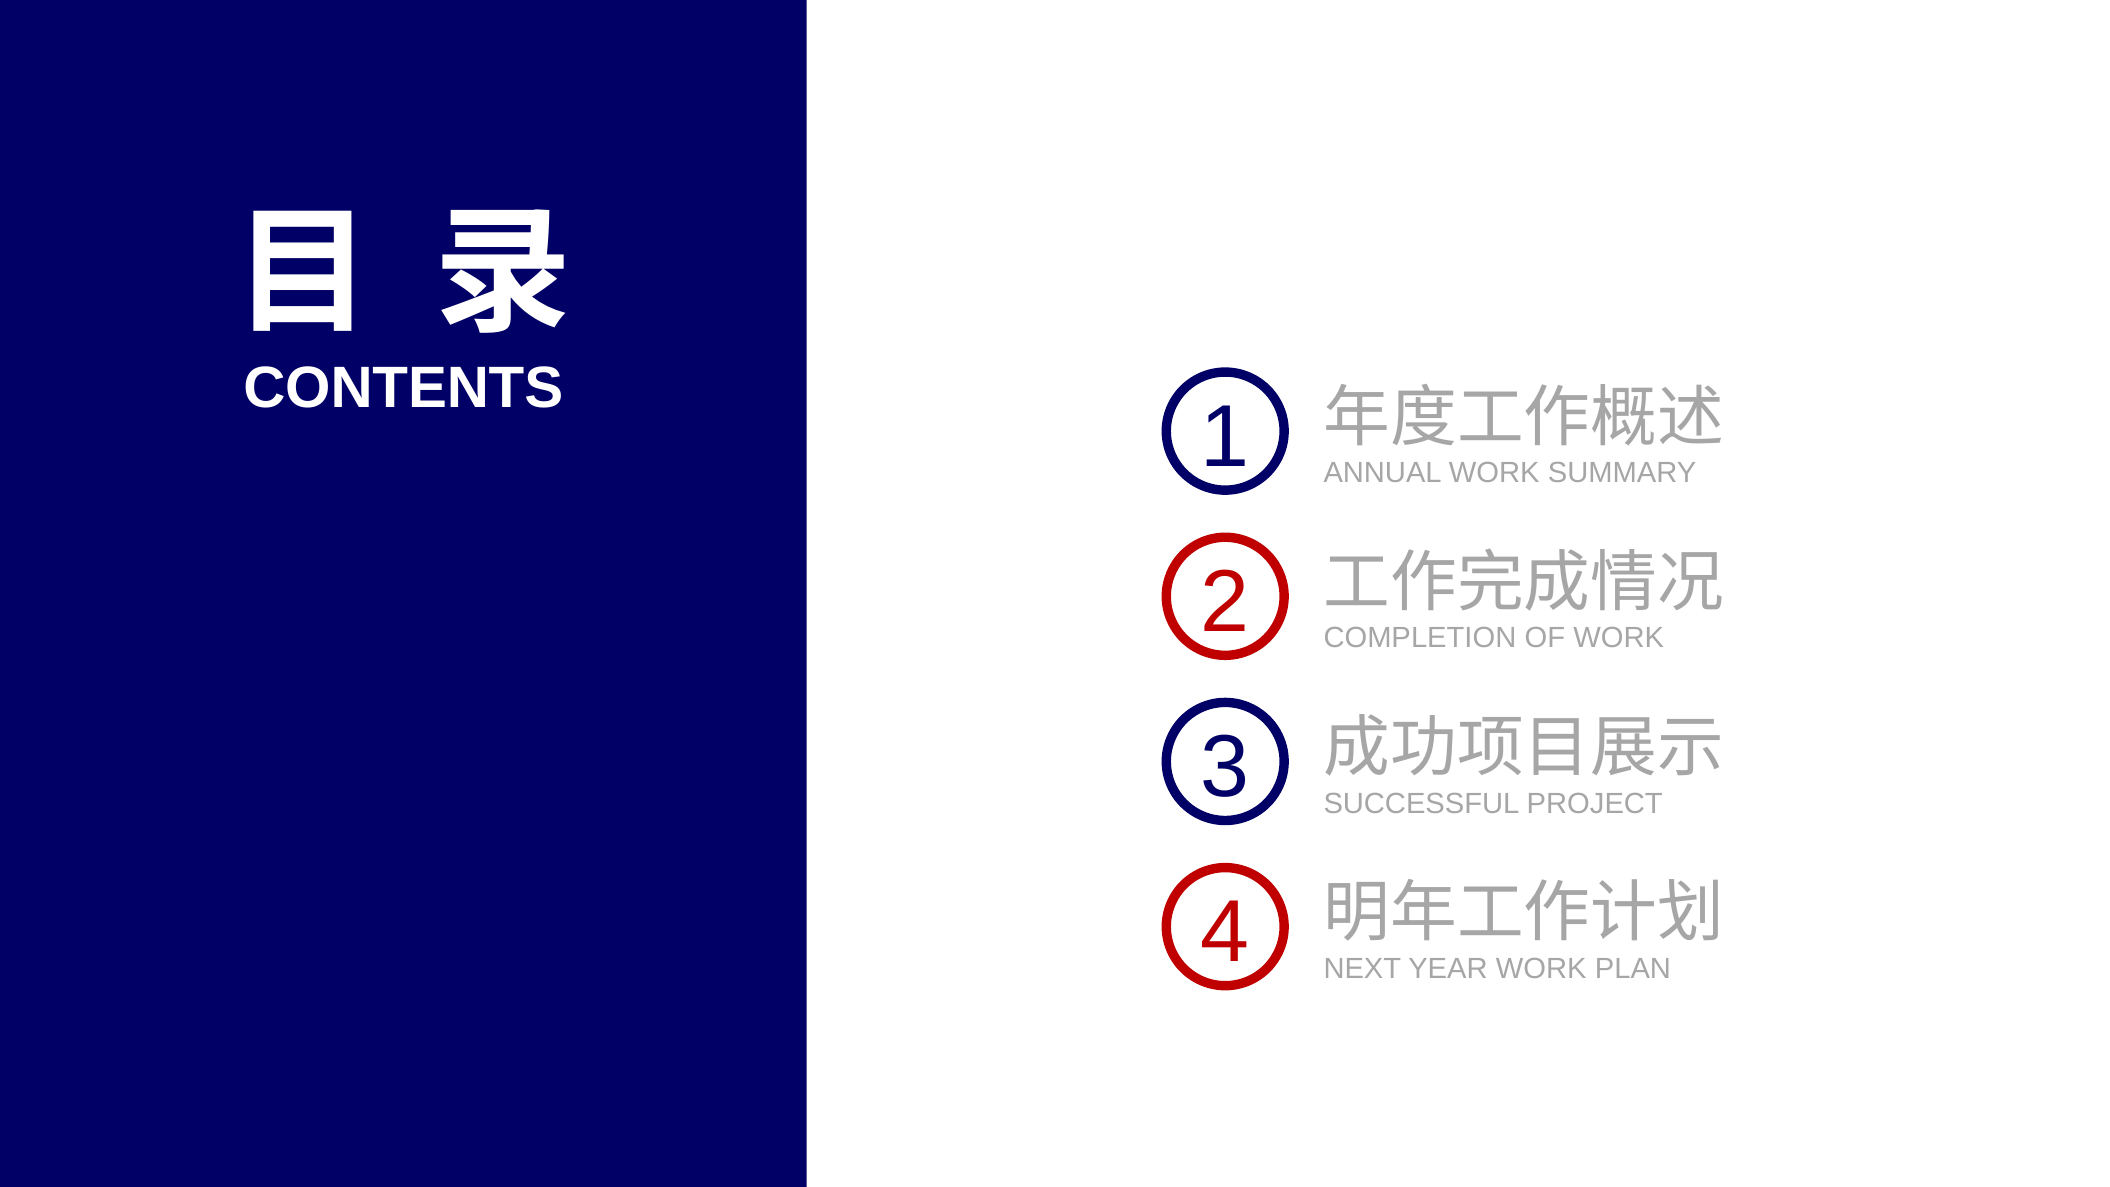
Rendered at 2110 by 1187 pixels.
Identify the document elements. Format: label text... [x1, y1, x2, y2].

text_box 2 [1166, 537, 1285, 656]
text_box 明年工作计划 NEXT YEAR WORK PLAN [1323, 869, 1768, 985]
text_box 成功项目展示 SUCCESSFUL PROJECT [1323, 703, 1768, 819]
text_box 目 录 [203, 183, 603, 349]
text_box 年度工作概述 ANNUAL WORK SUMMARY [1323, 373, 1768, 489]
text_box 3 [1166, 702, 1285, 821]
text_box CONTENTS [205, 349, 601, 420]
text_box [0, 0, 808, 1187]
text_box 1 [1166, 372, 1285, 491]
text_box 4 [1166, 867, 1285, 986]
text_box 工作完成情况 COMPLETION OF WORK [1323, 538, 1768, 654]
